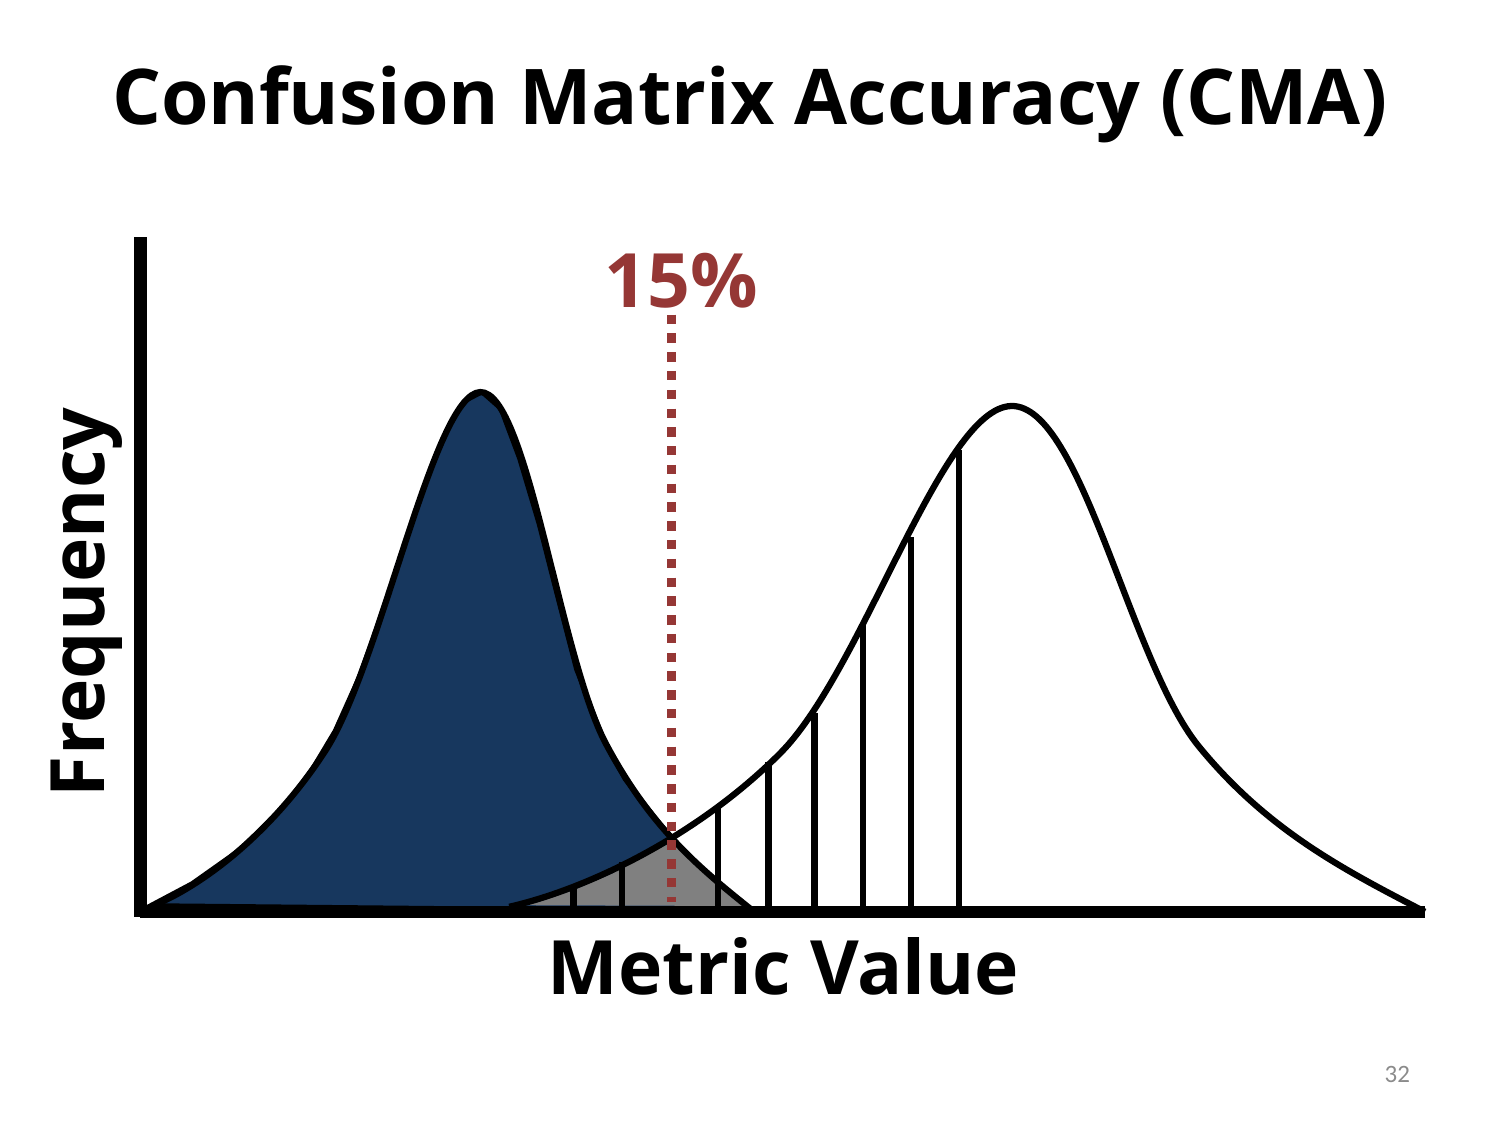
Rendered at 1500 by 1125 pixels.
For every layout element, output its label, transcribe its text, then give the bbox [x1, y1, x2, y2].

slide_number 32 [1074, 1042, 1425, 1103]
text_box [508, 863, 621, 909]
text_box Frequency [22, 279, 128, 925]
text_box Metric Value [142, 917, 1425, 1018]
text_box [768, 403, 1426, 911]
title Confusion Matrix Accuracy (CMA) [75, 0, 1425, 188]
text_box [144, 389, 667, 910]
text_box 15% [586, 224, 775, 330]
text_box [622, 765, 765, 909]
